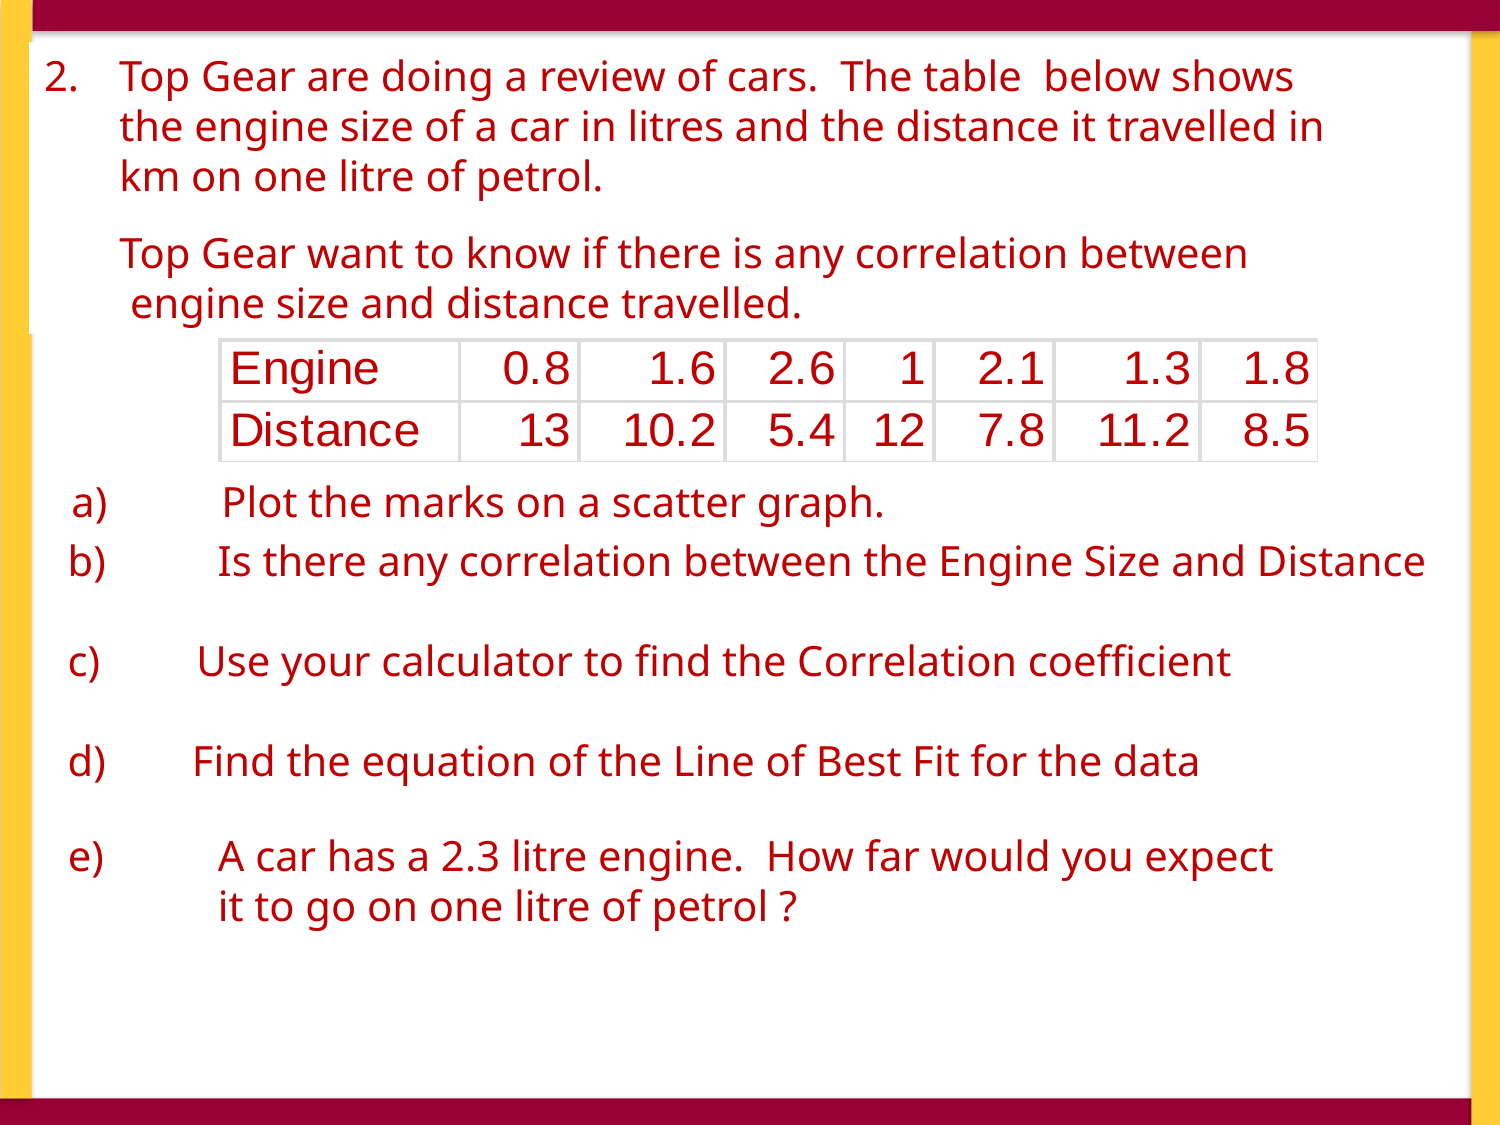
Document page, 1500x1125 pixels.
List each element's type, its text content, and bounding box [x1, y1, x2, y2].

text_box b) Is there any correlation between the Engine Size and Distance Use your calculator to find the Correlation coefficient d) Find the equation of the Line of Best Fit for the data [53, 527, 1459, 842]
text_box e) A car has a 2.3 litre engine. How far would you expect it to go on one litre of petrol ? [53, 822, 1448, 938]
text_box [218, 337, 1322, 466]
text_box Top Gear are doing a review of cars. The table below shows the engine size of a car in litres and the distance it travelled in km on one litre of petrol. Top Gear want to know if there is any correlation between engine size and distance travelled. [29, 42, 1447, 334]
text_box a) Plot the marks on a scatter graph. [56, 468, 901, 527]
